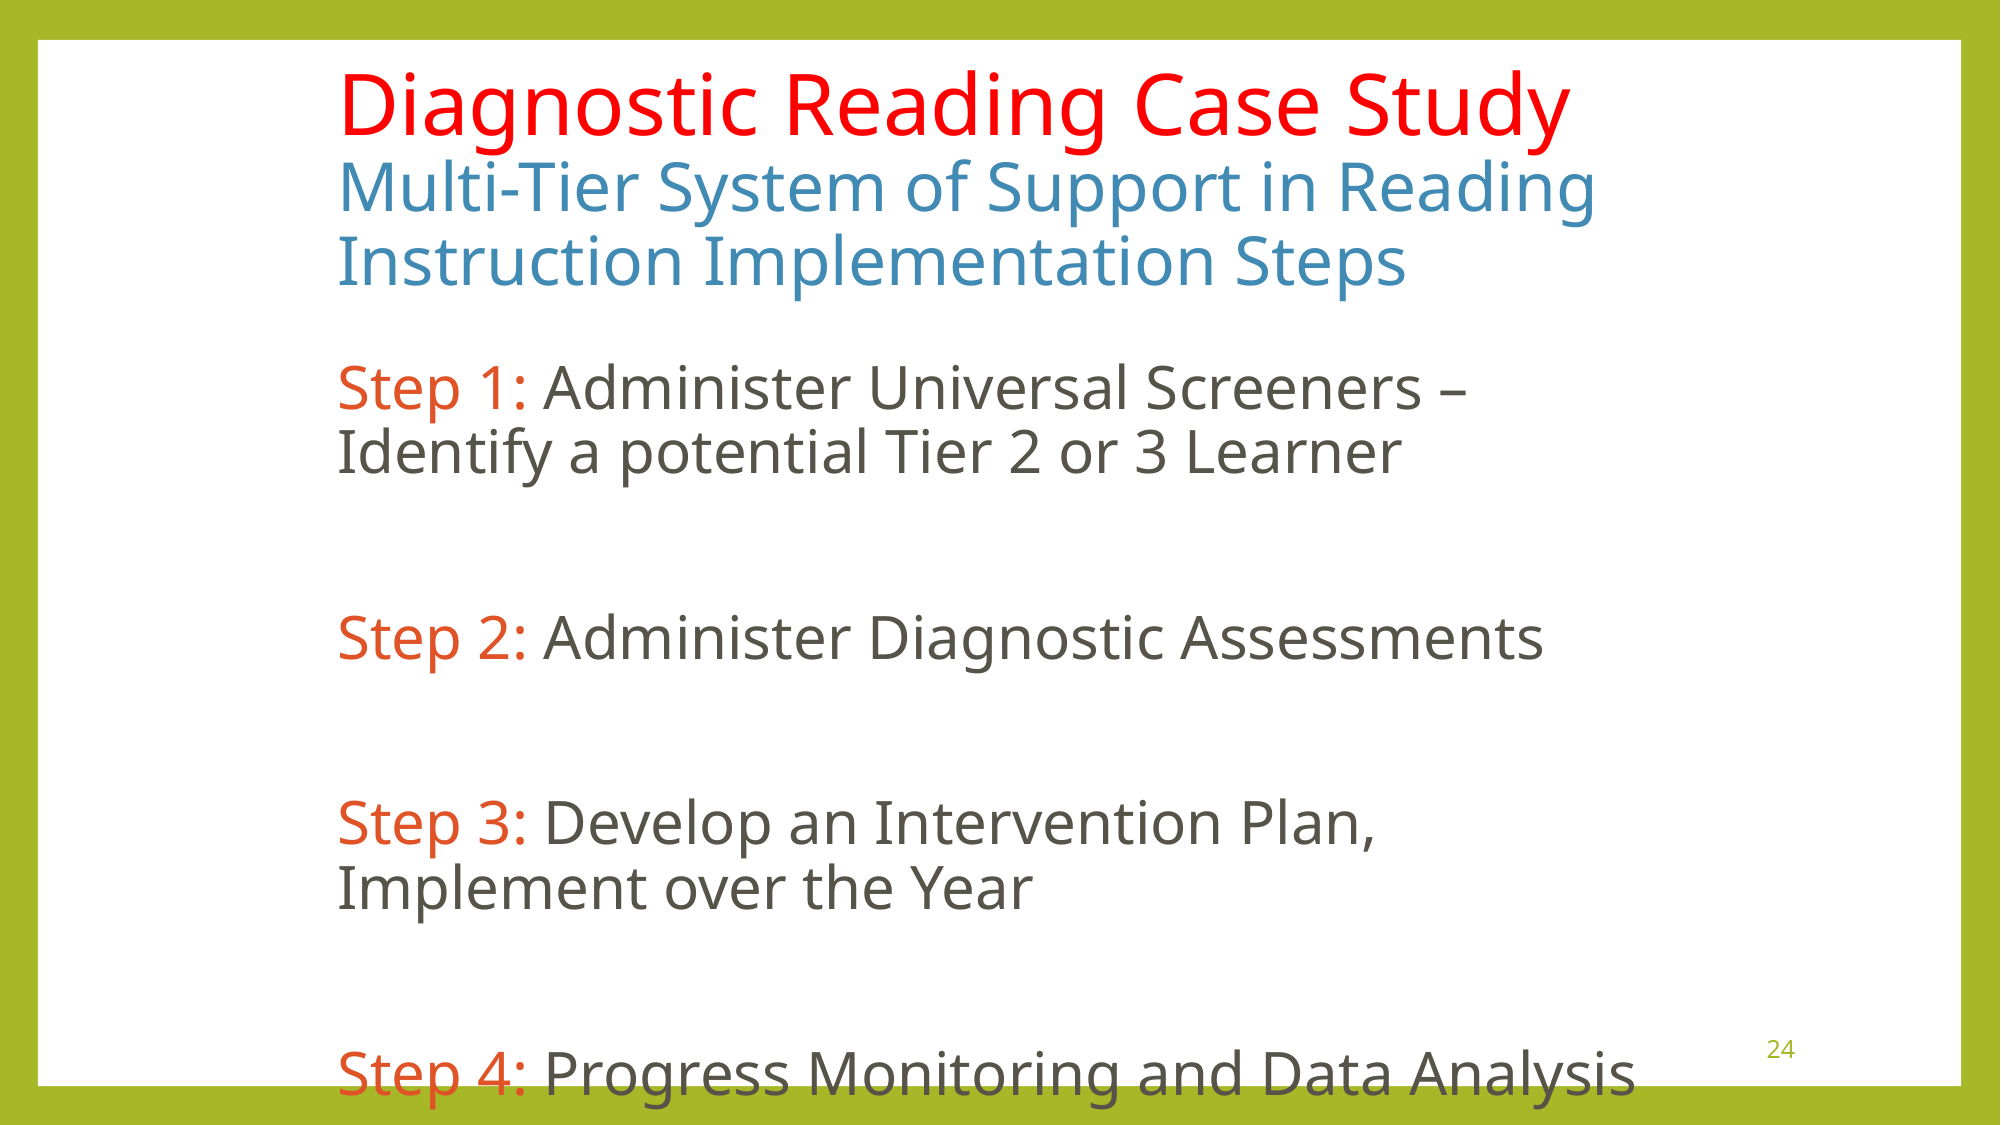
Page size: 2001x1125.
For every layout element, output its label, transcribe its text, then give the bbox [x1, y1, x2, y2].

title Diagnostic Reading Case Study Multi-Tier System of Support in Reading Instruction Implementation Steps [322, 51, 1710, 310]
slide_number 24 [1530, 1020, 1811, 1081]
list Step 1: Administer Universal Screeners – Identify a potential Tier 2 or 3 Learner Step 2: Administer Diagnostic Assessments Step 3: Develop an Intervention Plan, Implement over the Year Step 4: Progress Monitoring and Data Analysis [322, 350, 1660, 1125]
